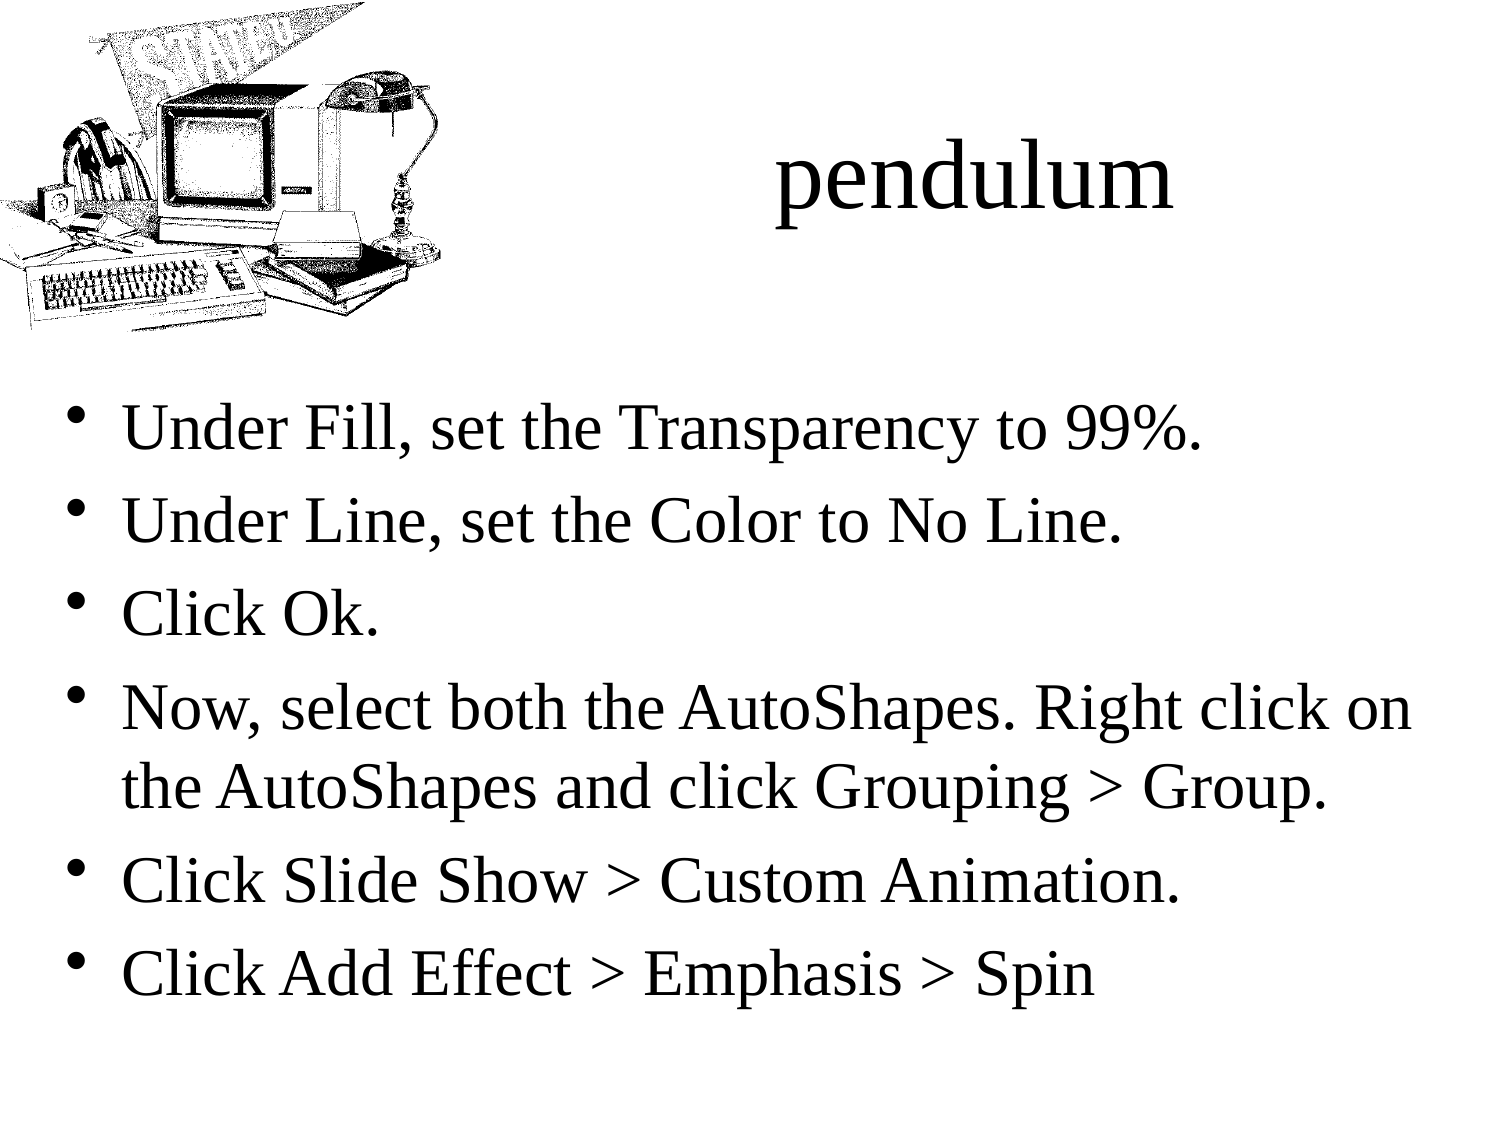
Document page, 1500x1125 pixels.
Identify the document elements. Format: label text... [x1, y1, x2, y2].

picture [0, 0, 450, 336]
title pendulum [487, 37, 1463, 301]
list Under Fill, set the Transparency to 99%. Under Line, set the Color to No Line. Click Ok. Now, select both the AutoShapes. Right click on the AutoShapes and click Grouping > Group. Click Slide Show > Custom Animation. Click Add Effect > Emphasis > Spin [49, 374, 1451, 1001]
